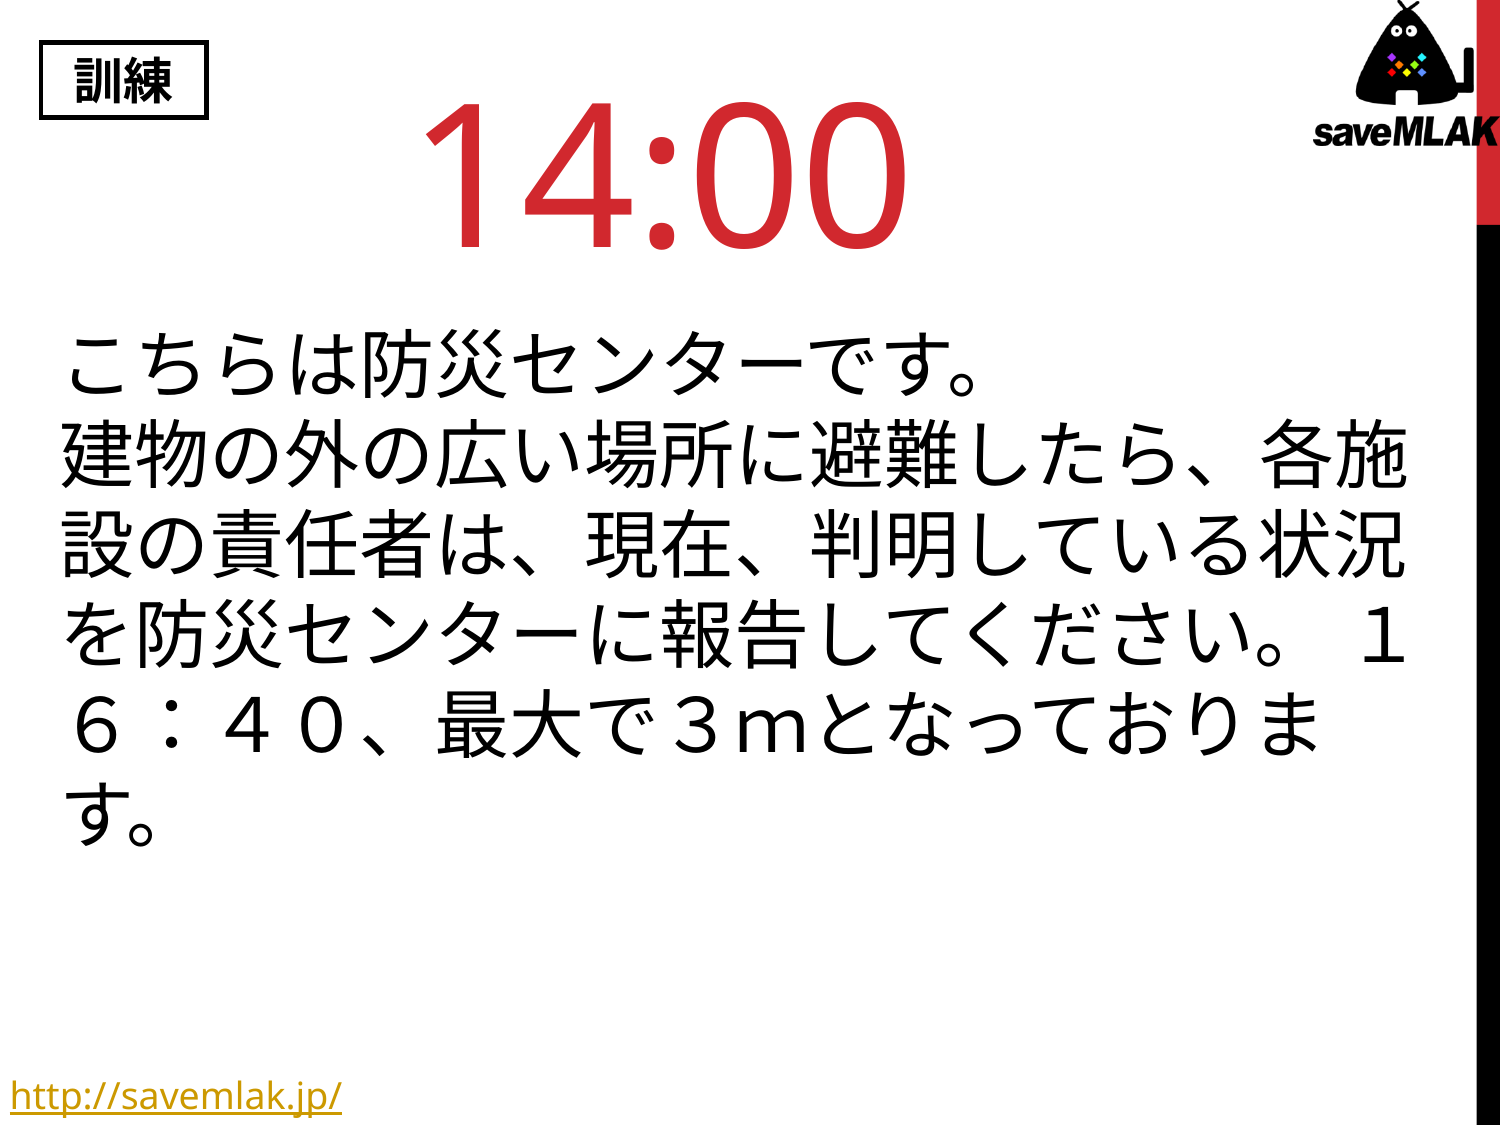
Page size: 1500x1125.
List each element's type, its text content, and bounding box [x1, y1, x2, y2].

text_box こちらは防災センターです。 建物の外の広い場所に避難したら、各施設の責任者は、現在、判明している状況を防災センターに報告してください。 １６：４０、最大で３ｍとなっております。 [28, 310, 1453, 866]
text_box 訓練 [41, 42, 207, 118]
text_box 14:00 [42, 40, 1281, 114]
text_box http://savemlak.jp/ [0, 1064, 358, 1125]
picture [1313, 0, 1500, 146]
